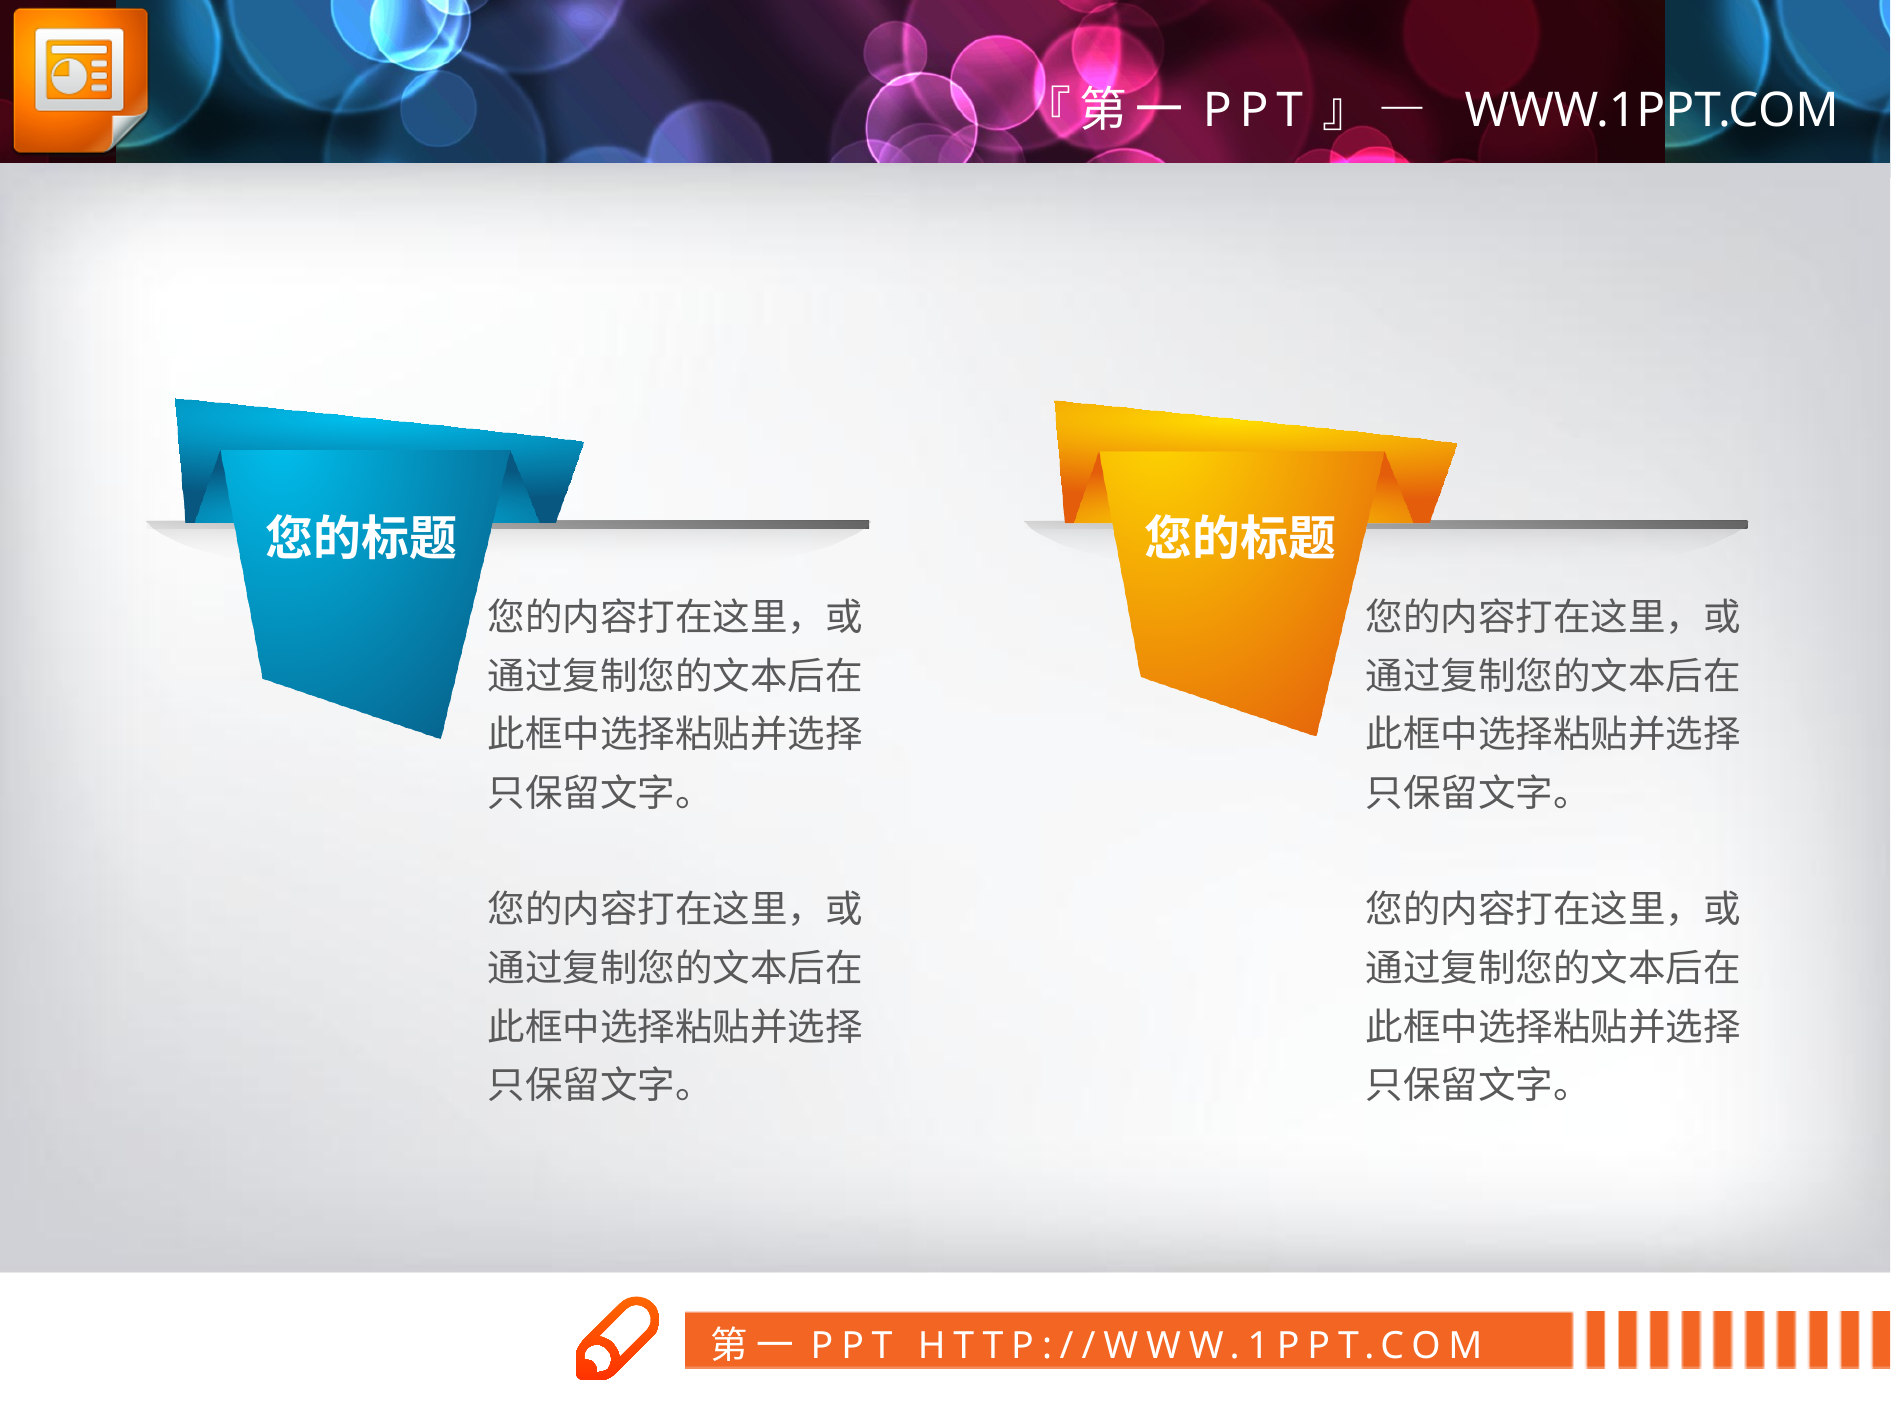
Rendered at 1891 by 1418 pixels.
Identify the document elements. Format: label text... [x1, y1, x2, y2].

picture [0, 0, 1891, 1275]
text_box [1484, 520, 1749, 584]
picture [685, 1311, 1891, 1369]
text_box 您的内容打在这里，或通过复制您的文本后在此框中选择粘贴并选择只保留文字。 您的内容打在这里，或通过复制您的文本后在此框中选择粘贴并选择只保留文字。 [468, 570, 886, 1116]
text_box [610, 520, 871, 584]
text_box 您的内容打在这里，或通过复制您的文本后在此框中选择粘贴并选择只保留文字。 您的内容打在这里，或通过复制您的文本后在此框中选择粘贴并选择只保留文字。 [1346, 570, 1765, 1116]
